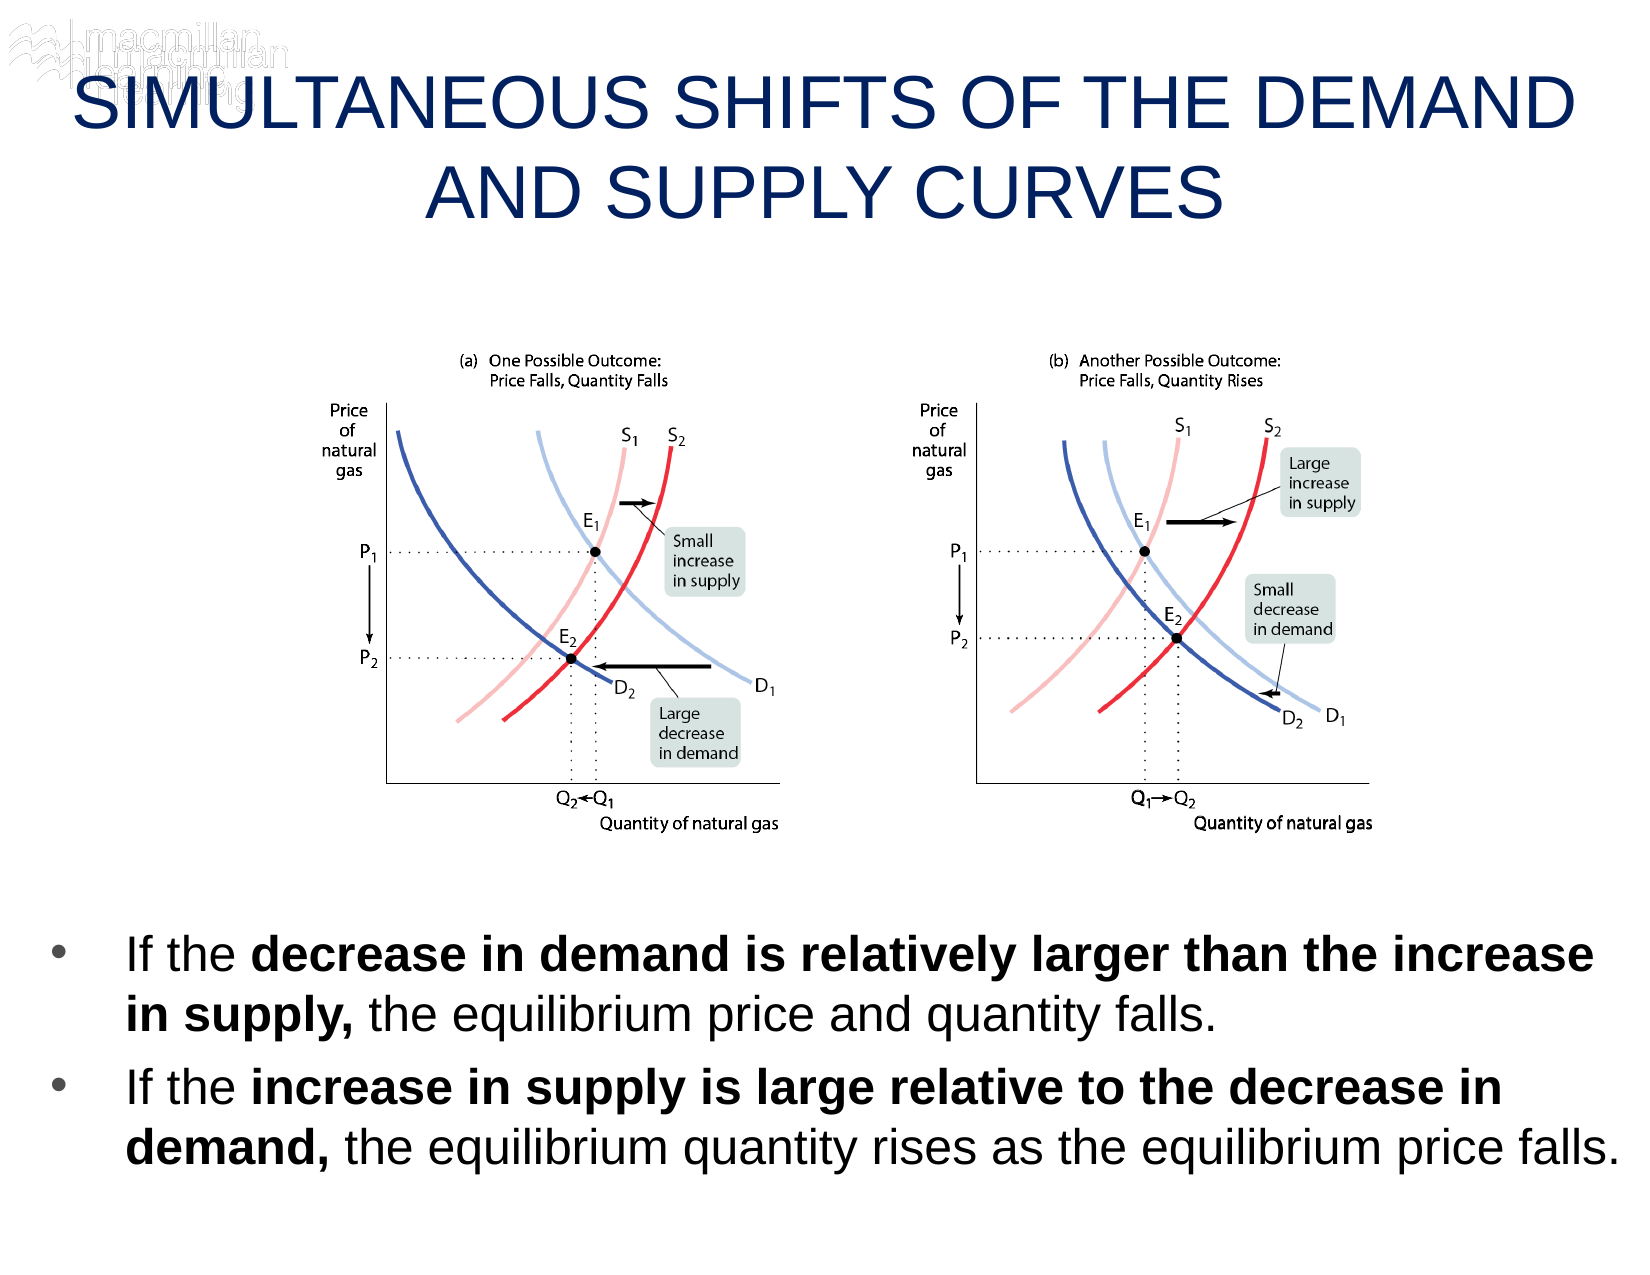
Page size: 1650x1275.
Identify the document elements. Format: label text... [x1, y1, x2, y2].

picture [910, 351, 1373, 834]
list If the decrease in demand is relatively larger than the increase in supply, the equilibrium price and quantity falls. If the increase in supply is large relative to the decrease in demand, the equilibrium quantity rises as the equilibrium price falls. [34, 906, 1644, 1228]
picture [9, 19, 288, 63]
picture [320, 351, 781, 834]
title SIMULTANEOUS SHIFTS OF THE DEMAND AND SUPPLY CURVES [0, 63, 1650, 225]
